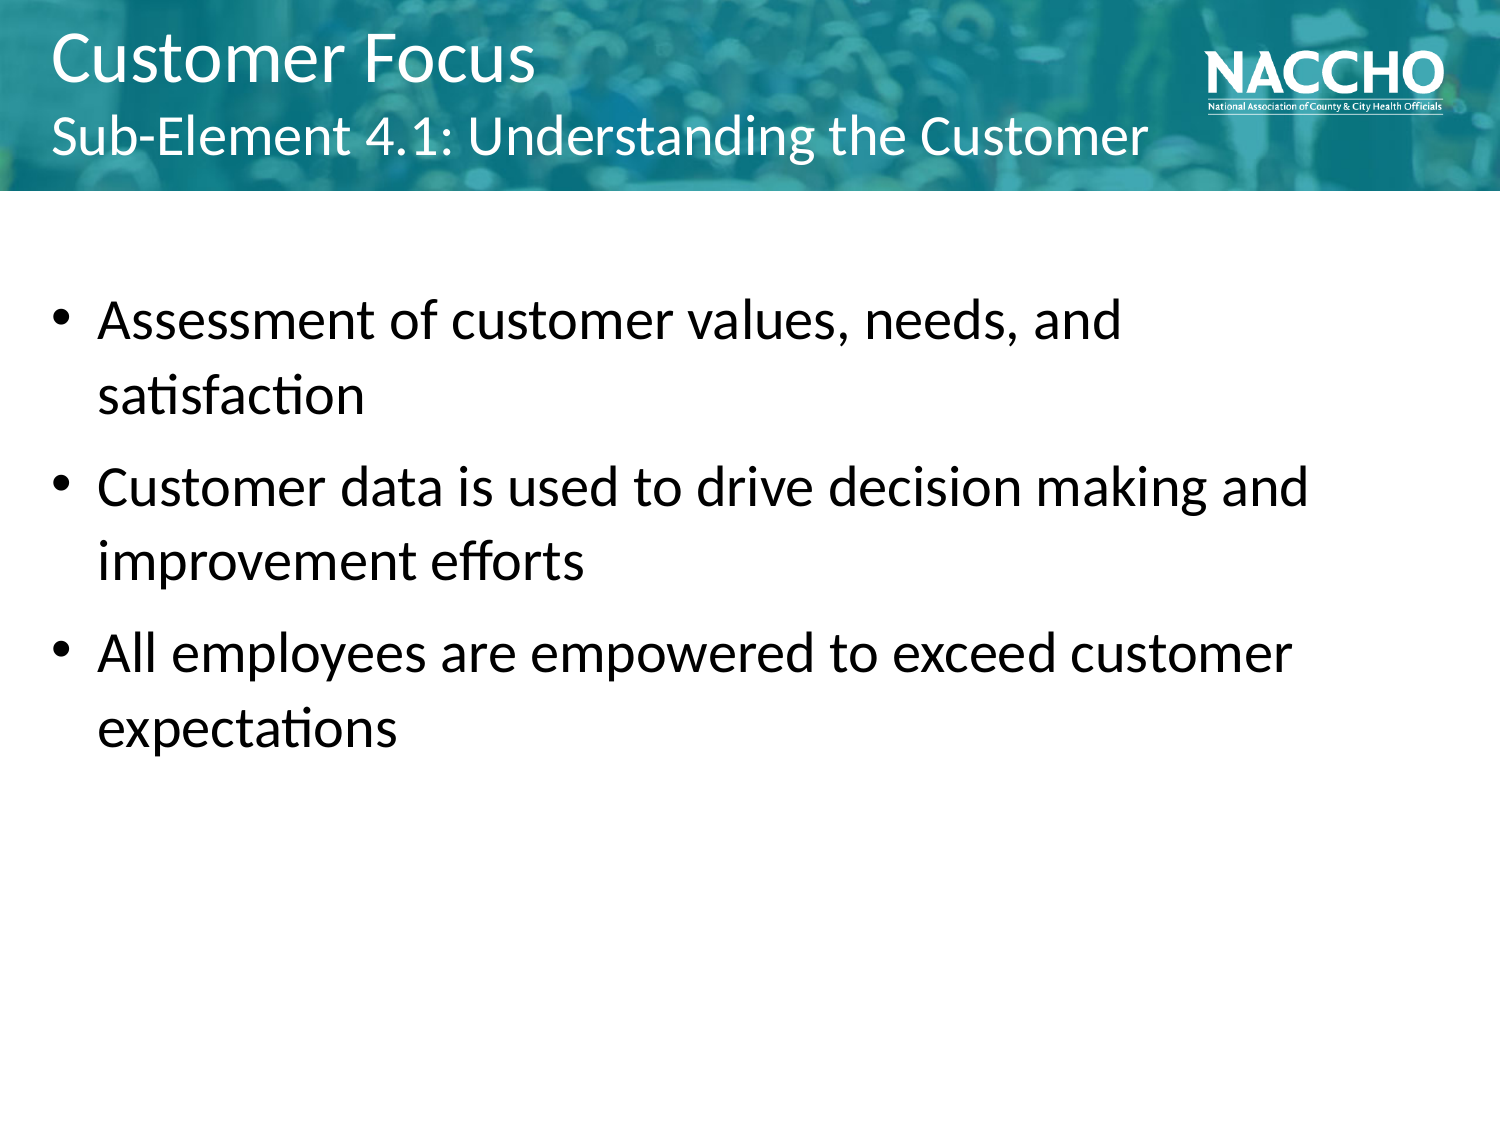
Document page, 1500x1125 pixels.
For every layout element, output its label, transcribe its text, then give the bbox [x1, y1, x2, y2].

text_box Assessment of customer values, needs, and satisfaction Customer data is used to drive decision making and improvement efforts All employees are empowered to exceed customer expectations [36, 269, 1380, 1052]
picture [0, 0, 1500, 192]
